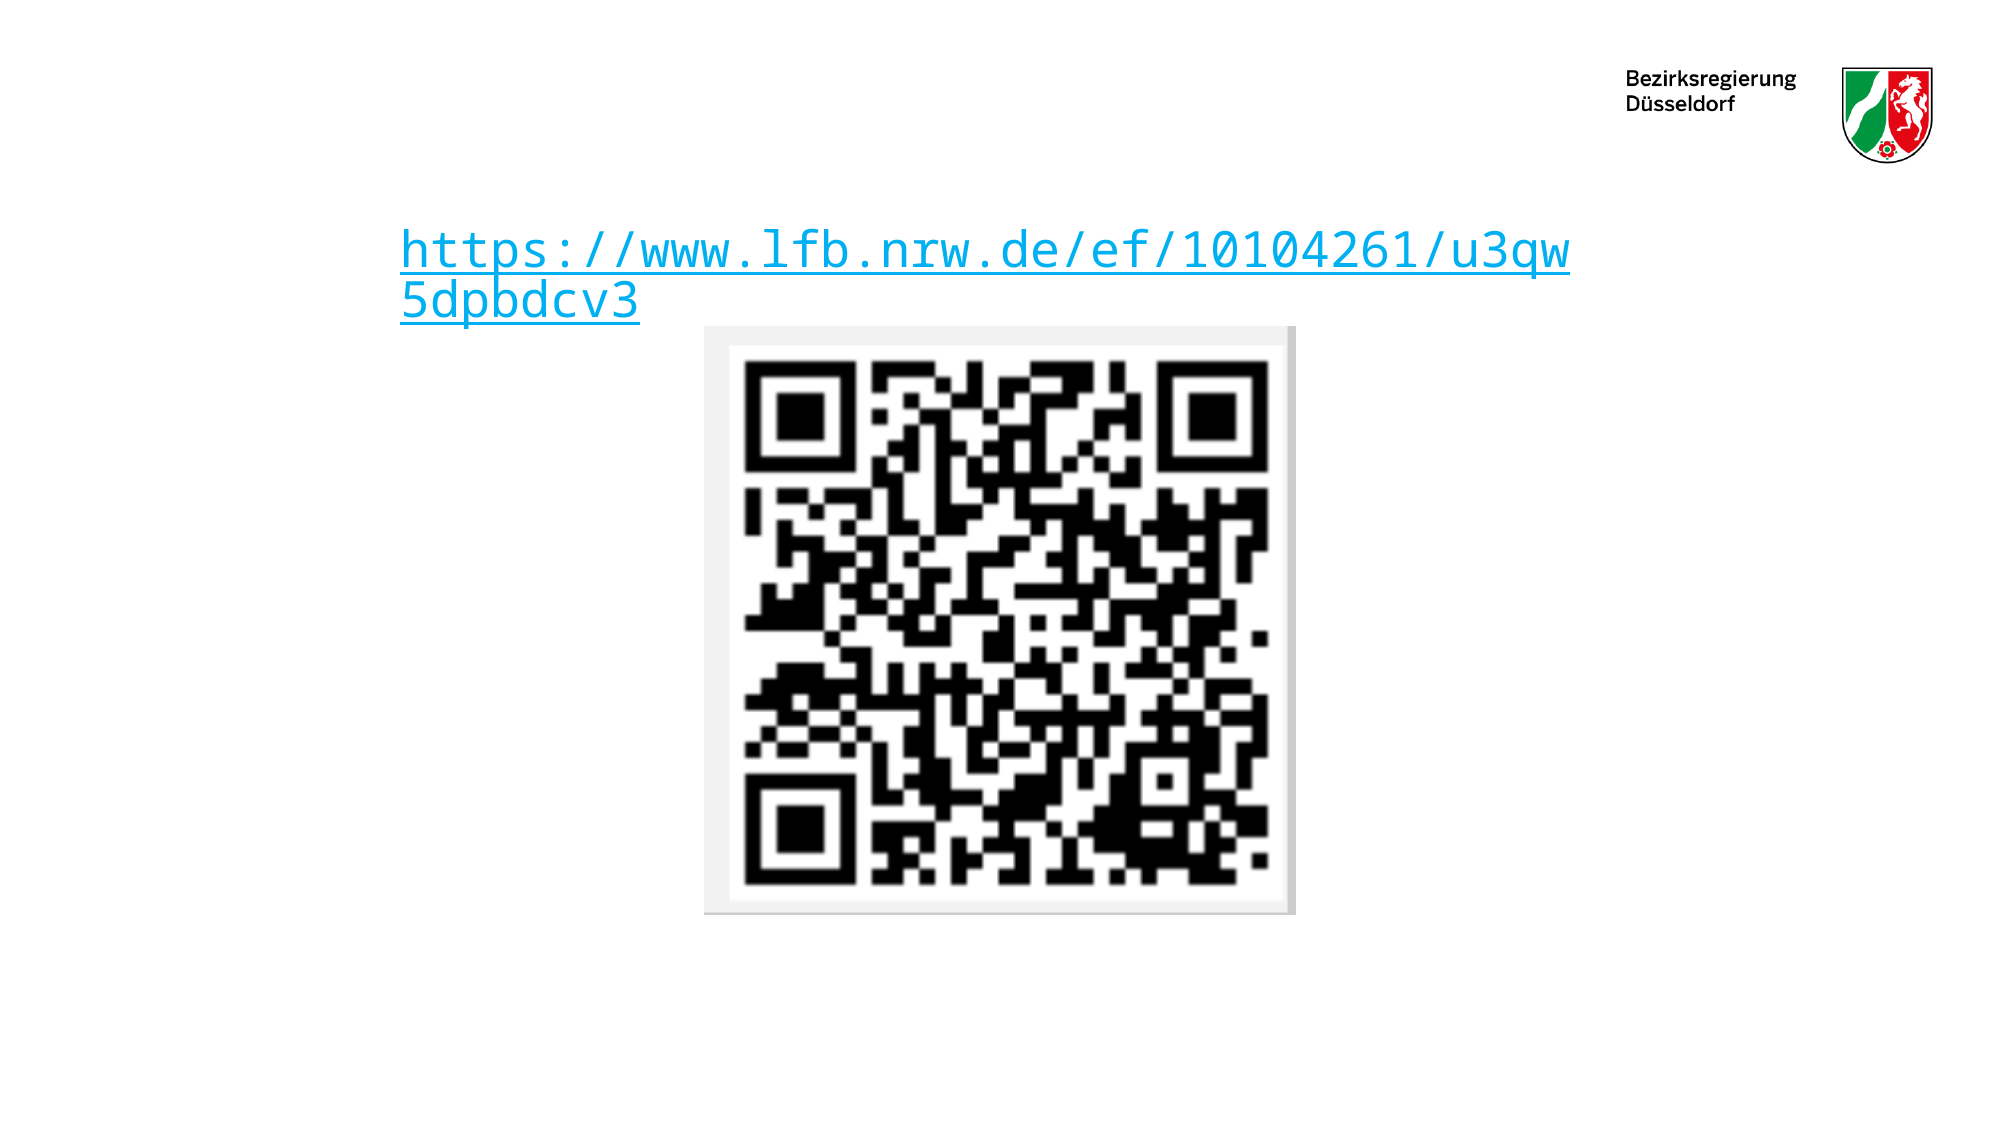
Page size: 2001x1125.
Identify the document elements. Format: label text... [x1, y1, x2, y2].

picture [703, 326, 1297, 915]
text_box https://www.lfb.nrw.de/ef/10104261/u3qw5dpbdcv3 [385, 210, 1615, 354]
picture [1625, 66, 1933, 164]
